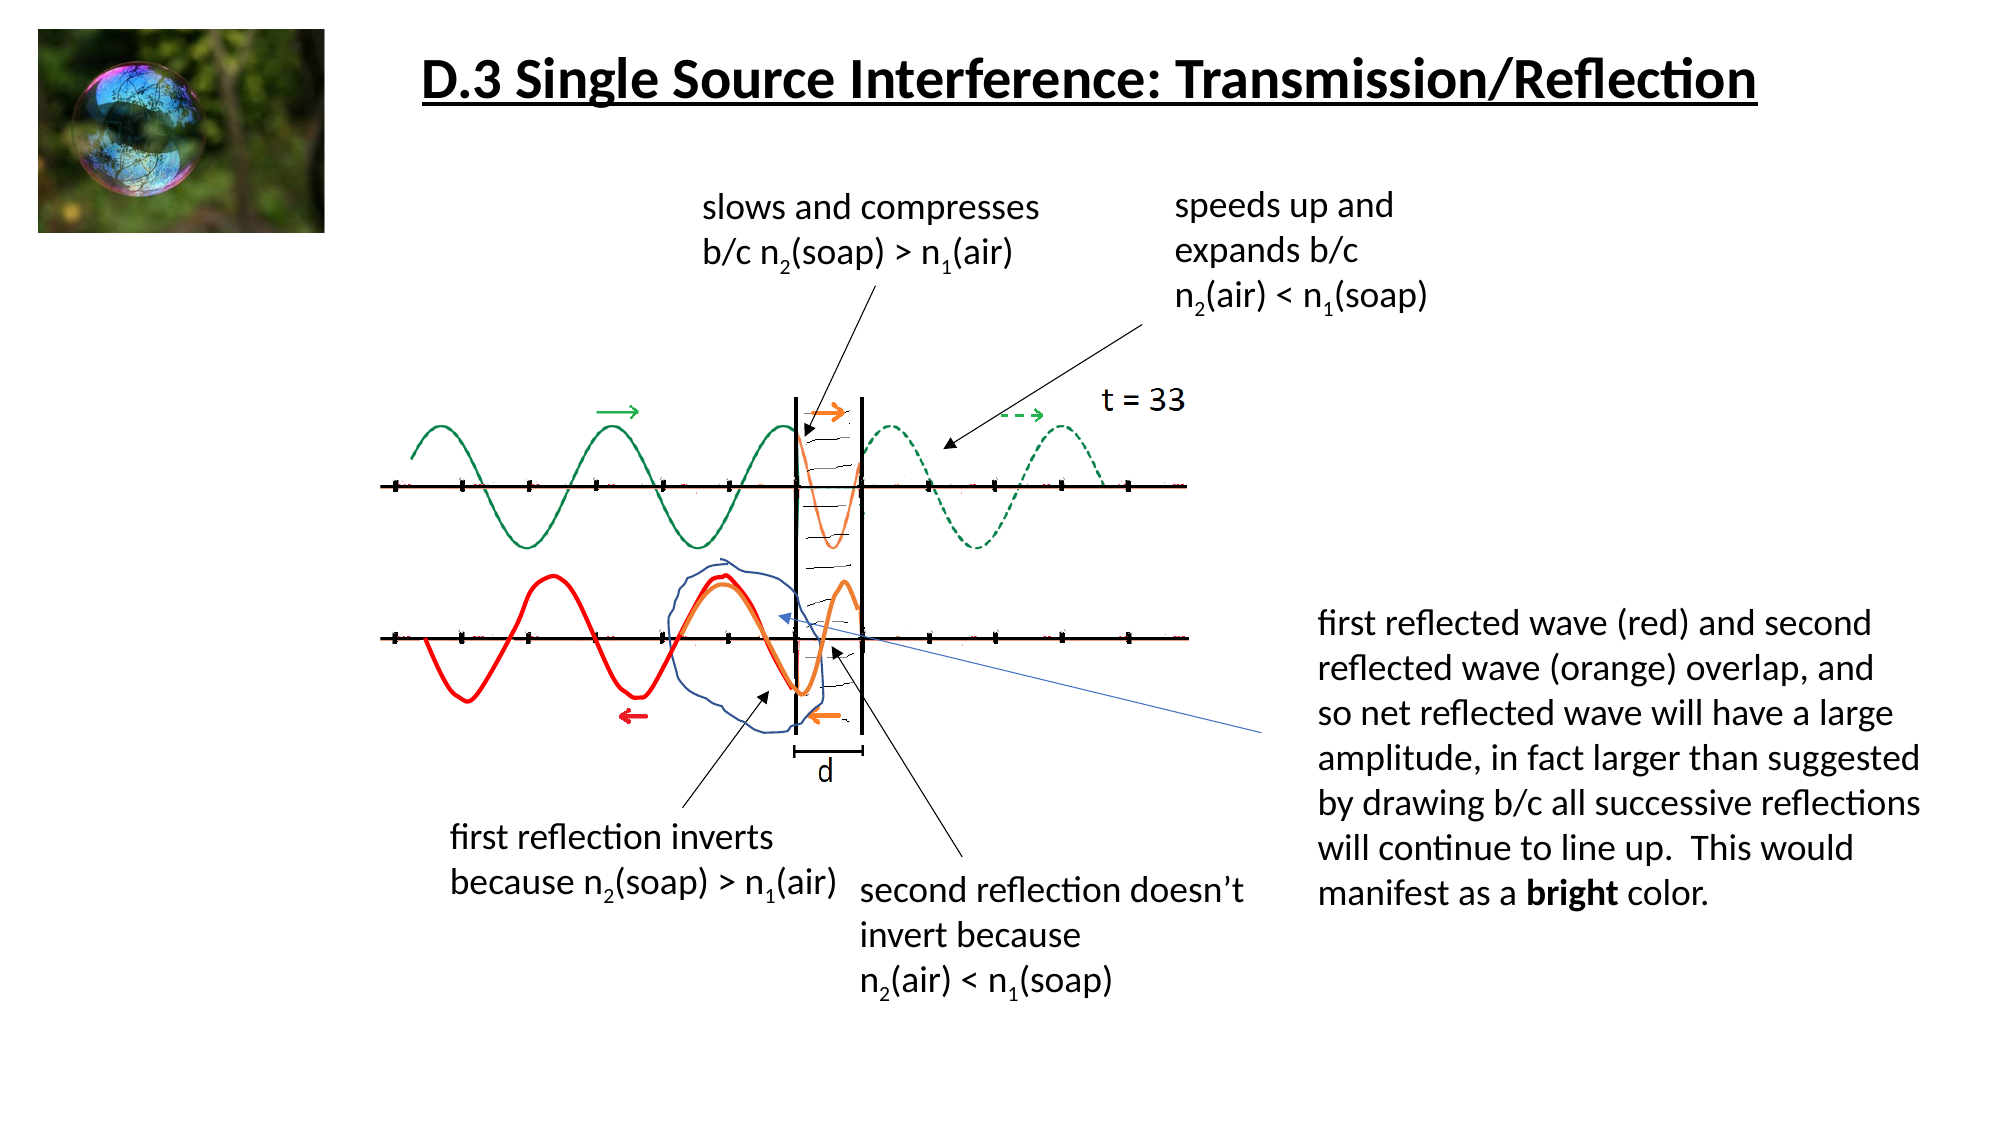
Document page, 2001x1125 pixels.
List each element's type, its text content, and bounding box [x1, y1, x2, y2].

text_box D.3 Single Source Interference: Transmission/Reflection [406, 41, 1847, 146]
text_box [943, 324, 1143, 450]
text_box second reflection doesn’t invert because n2(air) < n1(soap) [844, 857, 1269, 1014]
text_box speeds up and expands b/c n2(air) < n1(soap) [1159, 172, 1444, 329]
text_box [804, 280, 876, 437]
picture [34, 24, 328, 239]
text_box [682, 690, 769, 808]
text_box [778, 615, 1262, 733]
text_box slows and compresses b/c n2(soap) > n1(air) [687, 174, 1064, 286]
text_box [380, 383, 1198, 798]
text_box first reflection inverts because n2(soap) > n1(air) [435, 804, 844, 916]
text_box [831, 733, 963, 857]
text_box first reflected wave (red) and second reflected wave (orange) overlap, and so net reflected wave will have a large amplitude, in fact larger than suggested by drawing b/c all successive reflections will continue to line up. This would manifest as a bright color. [1302, 590, 1937, 921]
